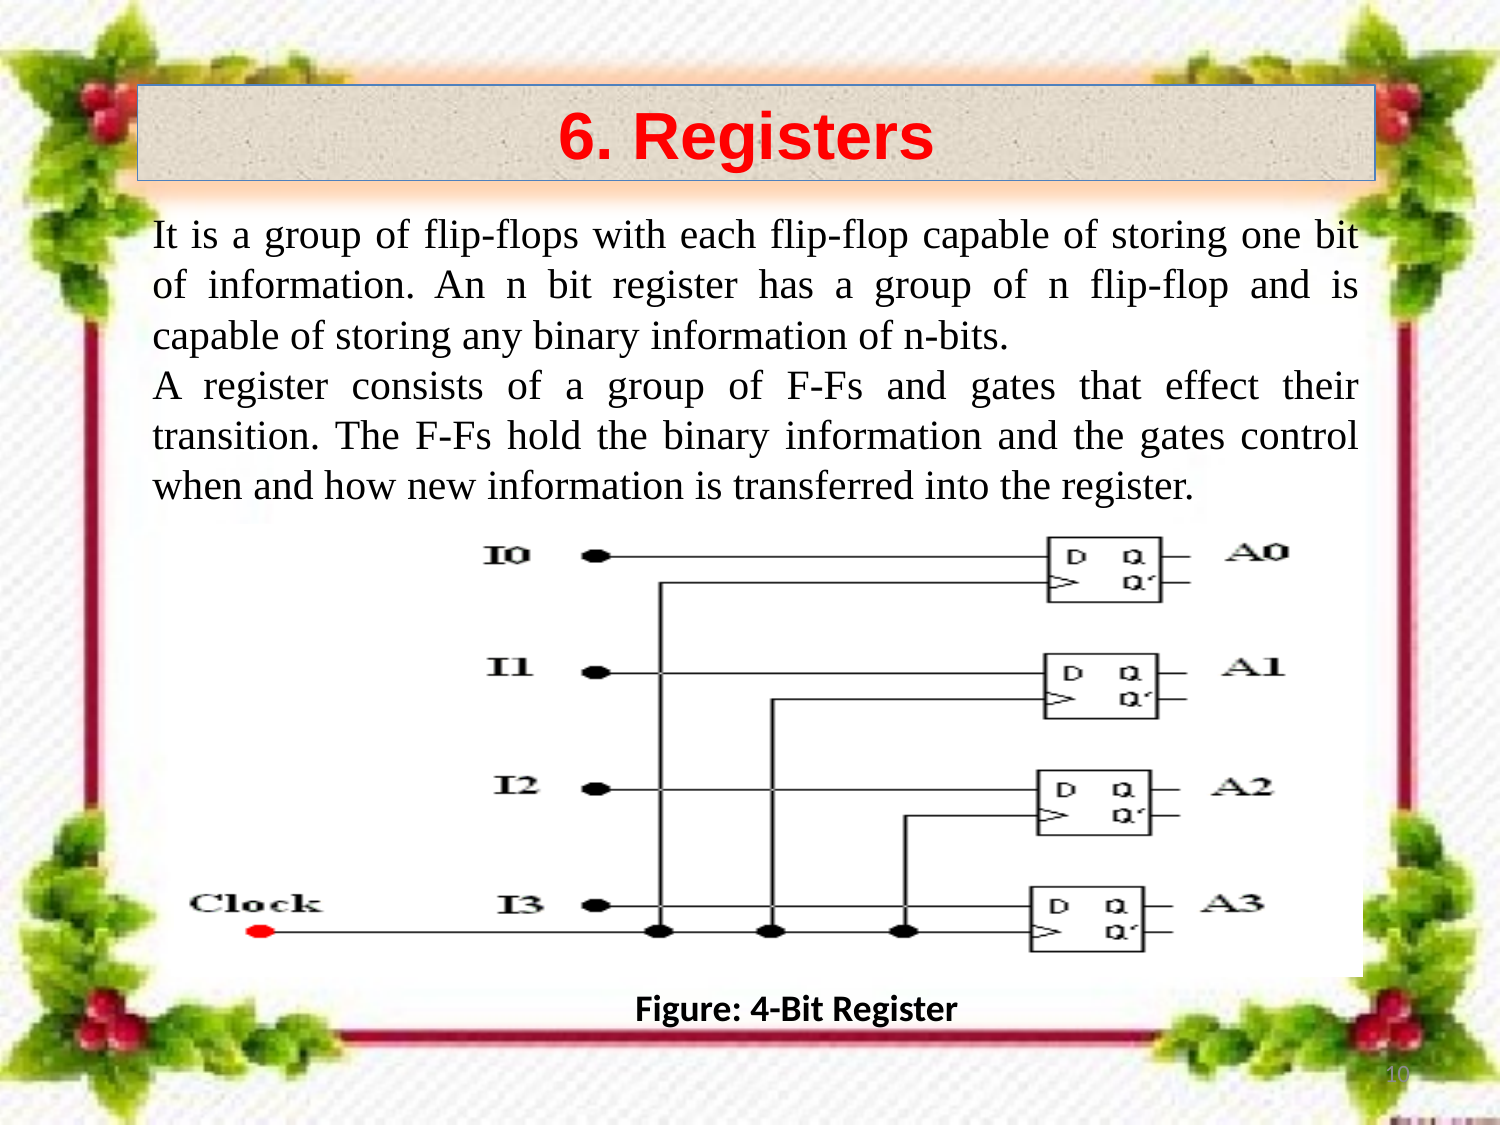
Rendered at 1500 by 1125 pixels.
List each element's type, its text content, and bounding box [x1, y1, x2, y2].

slide_number 10 [1074, 1042, 1425, 1103]
text_box 6. Registers [137, 84, 1376, 181]
text_box It is a group of flip-flops with each flip-flop capable of storing one bit of information. An n bit register has a group of n flip-flop and is capable of storing any binary information of n-bits. A register consists of a group of F-Fs and gates that effect their transition. The F-Fs hold the binary information and the gates control when and how new information is transferred into the register. [137, 199, 1375, 515]
picture [0, 0, 1500, 1125]
text_box Figure: 4-Bit Register [620, 986, 974, 1037]
